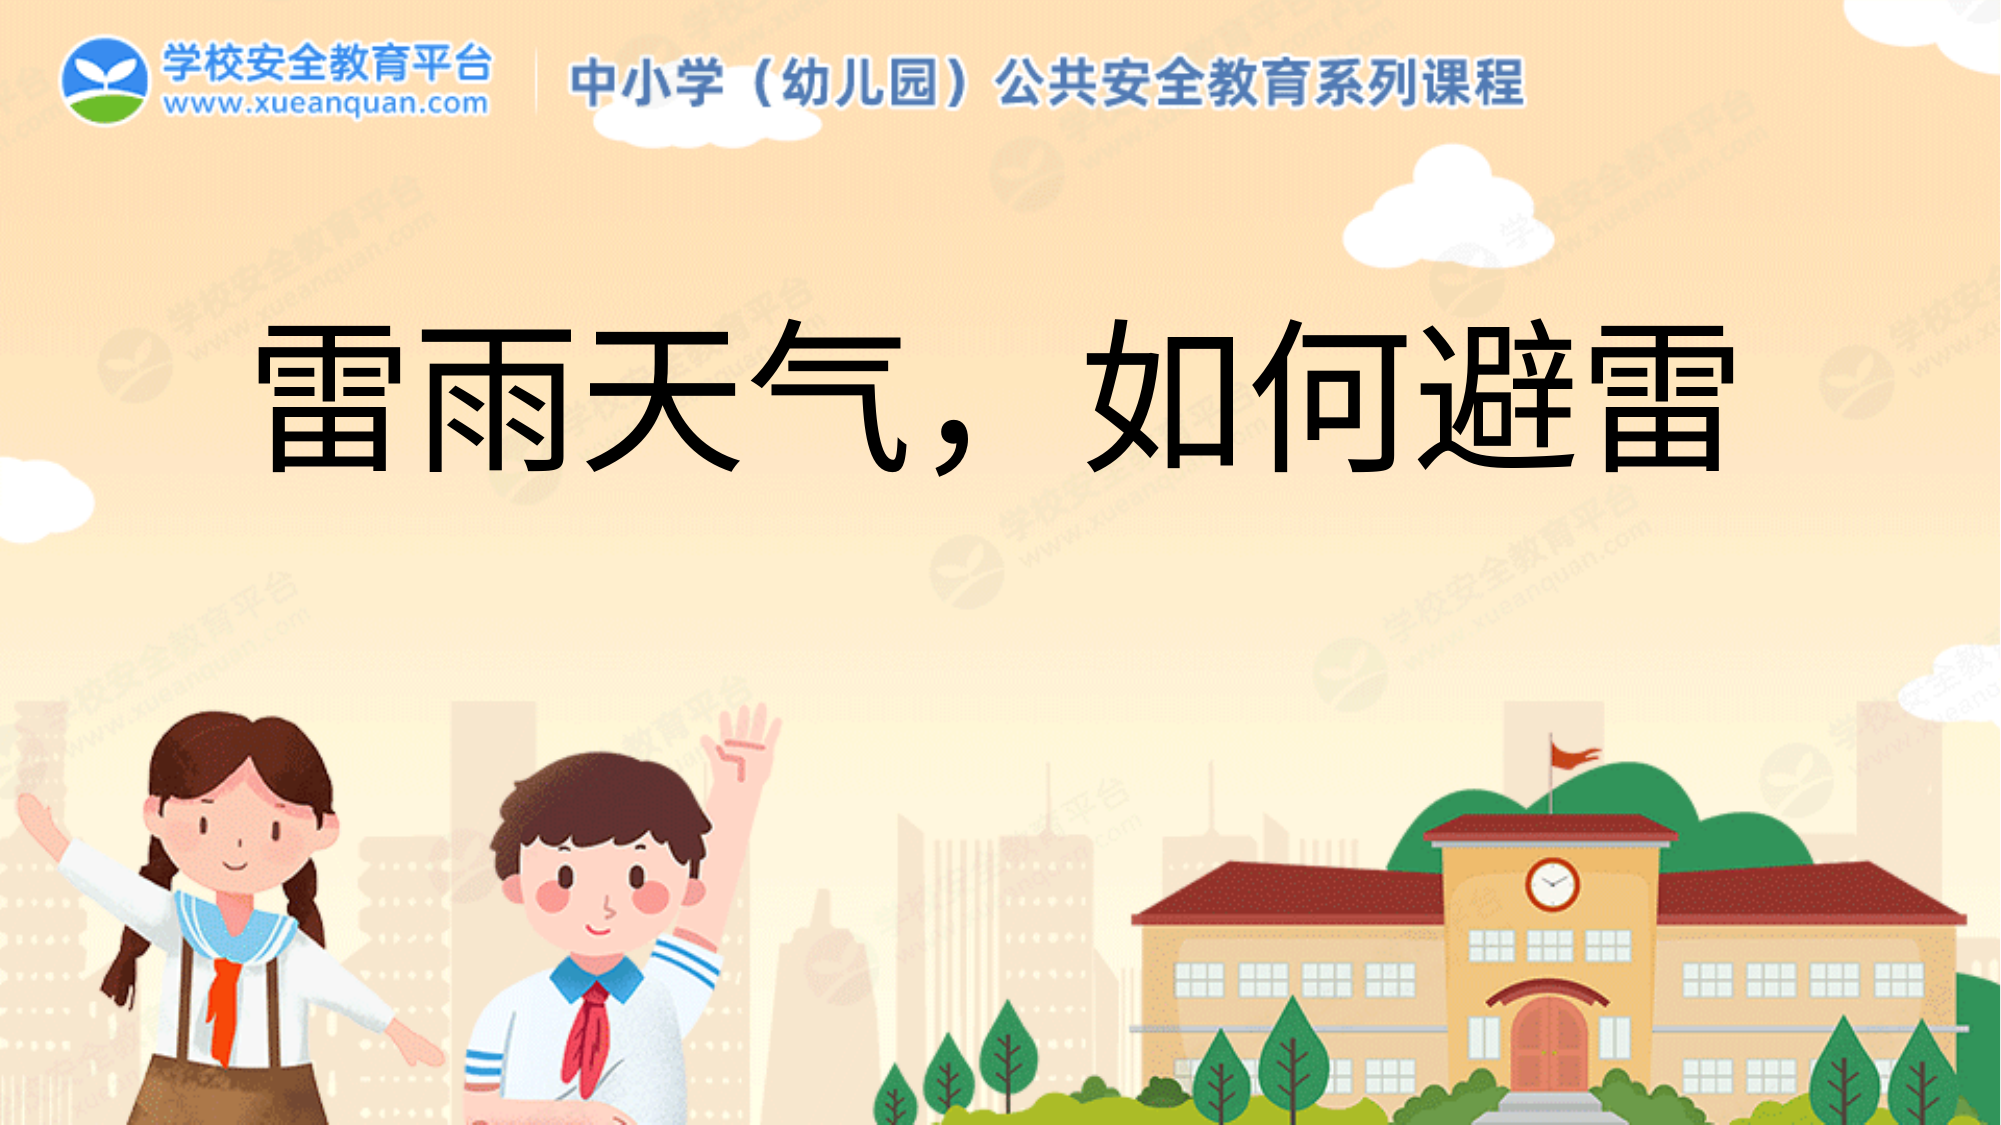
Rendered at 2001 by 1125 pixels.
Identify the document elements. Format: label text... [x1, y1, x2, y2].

picture [0, 0, 2001, 1125]
text_box 雷雨天气，如何避雷 [231, 285, 1768, 500]
